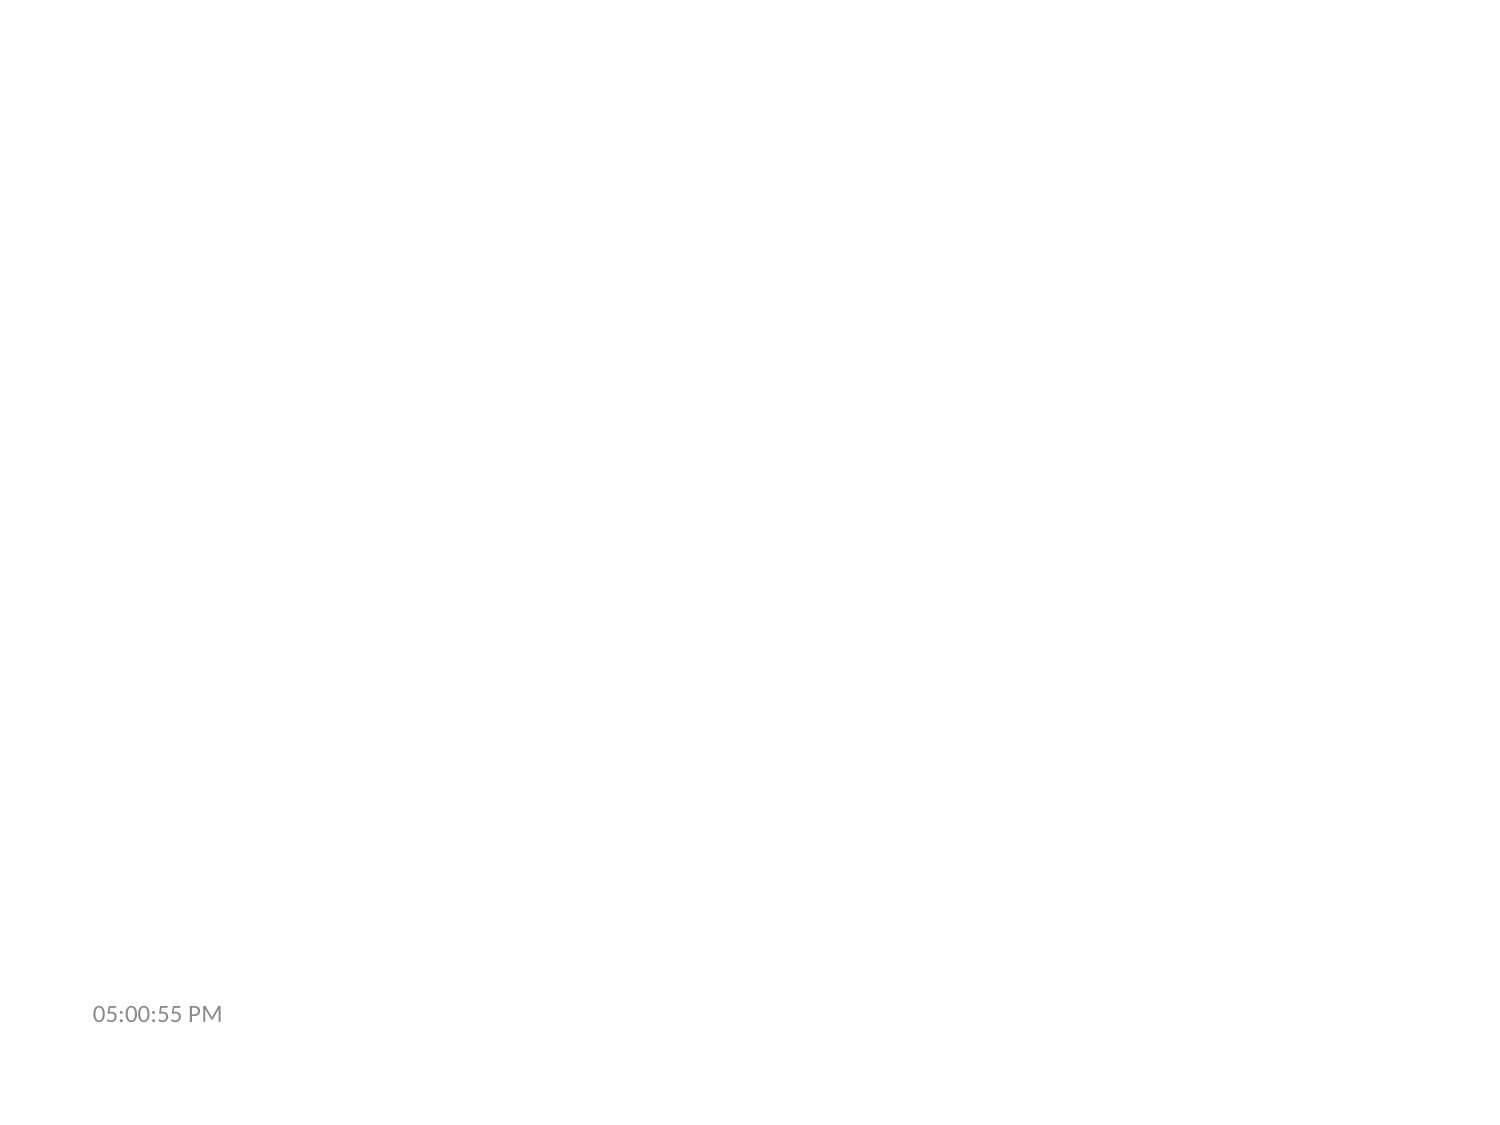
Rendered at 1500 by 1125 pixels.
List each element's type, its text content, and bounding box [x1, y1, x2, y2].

text_box 3:35:09 PM [77, 982, 428, 1043]
